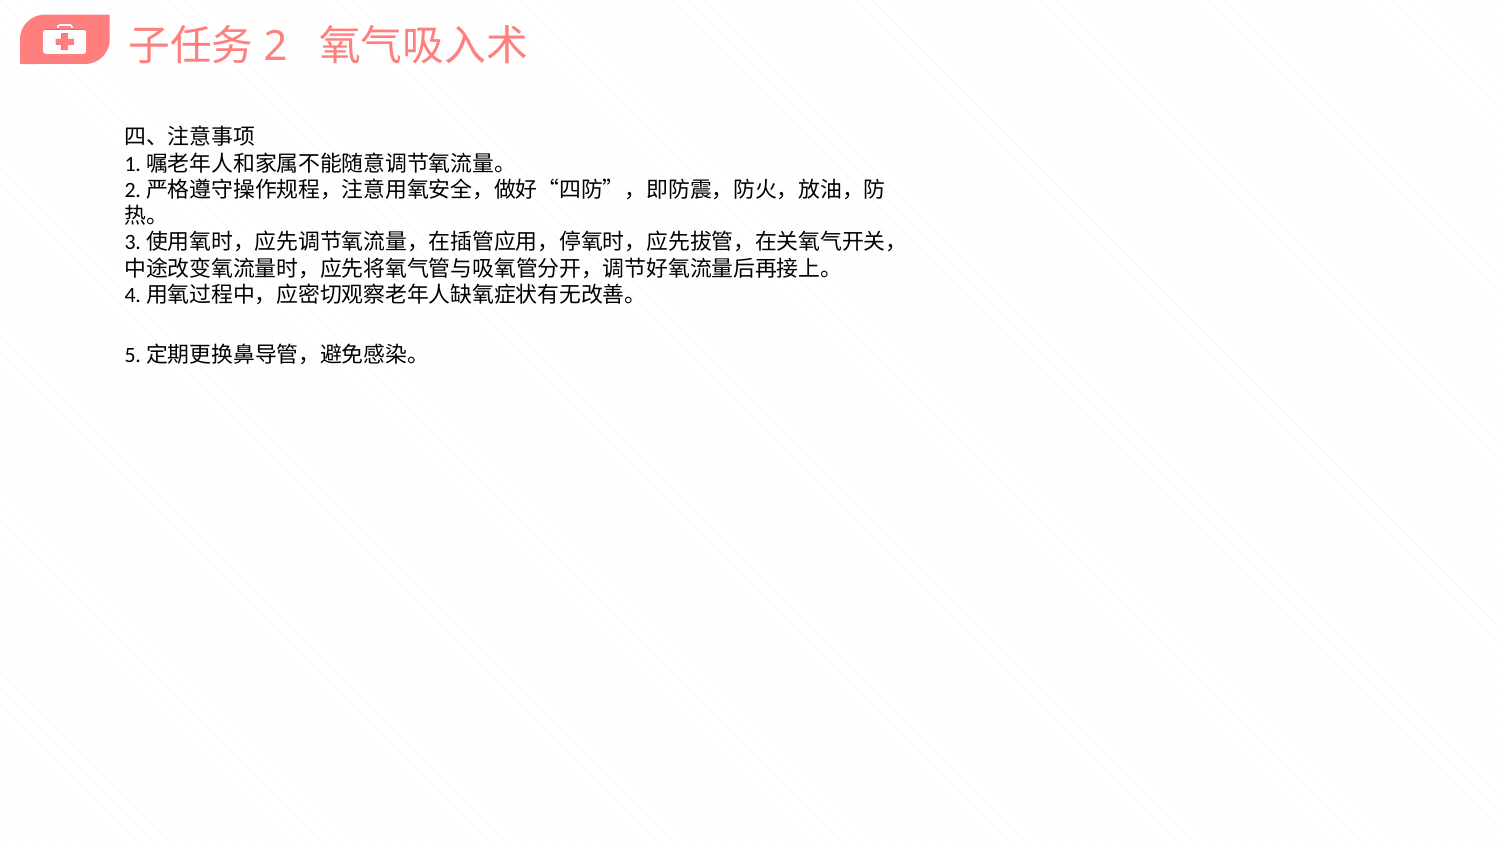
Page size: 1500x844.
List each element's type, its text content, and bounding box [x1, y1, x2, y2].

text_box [19, 11, 991, 78]
text_box 四、注意事项 1.嘱老年人和家属不能随意调节氧流量。 2.严格遵守操作规程，注意用氧安全，做好“四防”，即防震，防火，放油，防热。 3.使用氧时，应先调节氧流量，在插管应用，停氧时，应先拔管，在关氧气开关，中途改变氧流量时，应先将氧气管与吸氧管分开，调节好氧流量后再接上。 4.用氧过程中，应密切观察老年人缺氧症状有无改善。 5.定期更换鼻导管，避免感染。 [109, 115, 944, 375]
